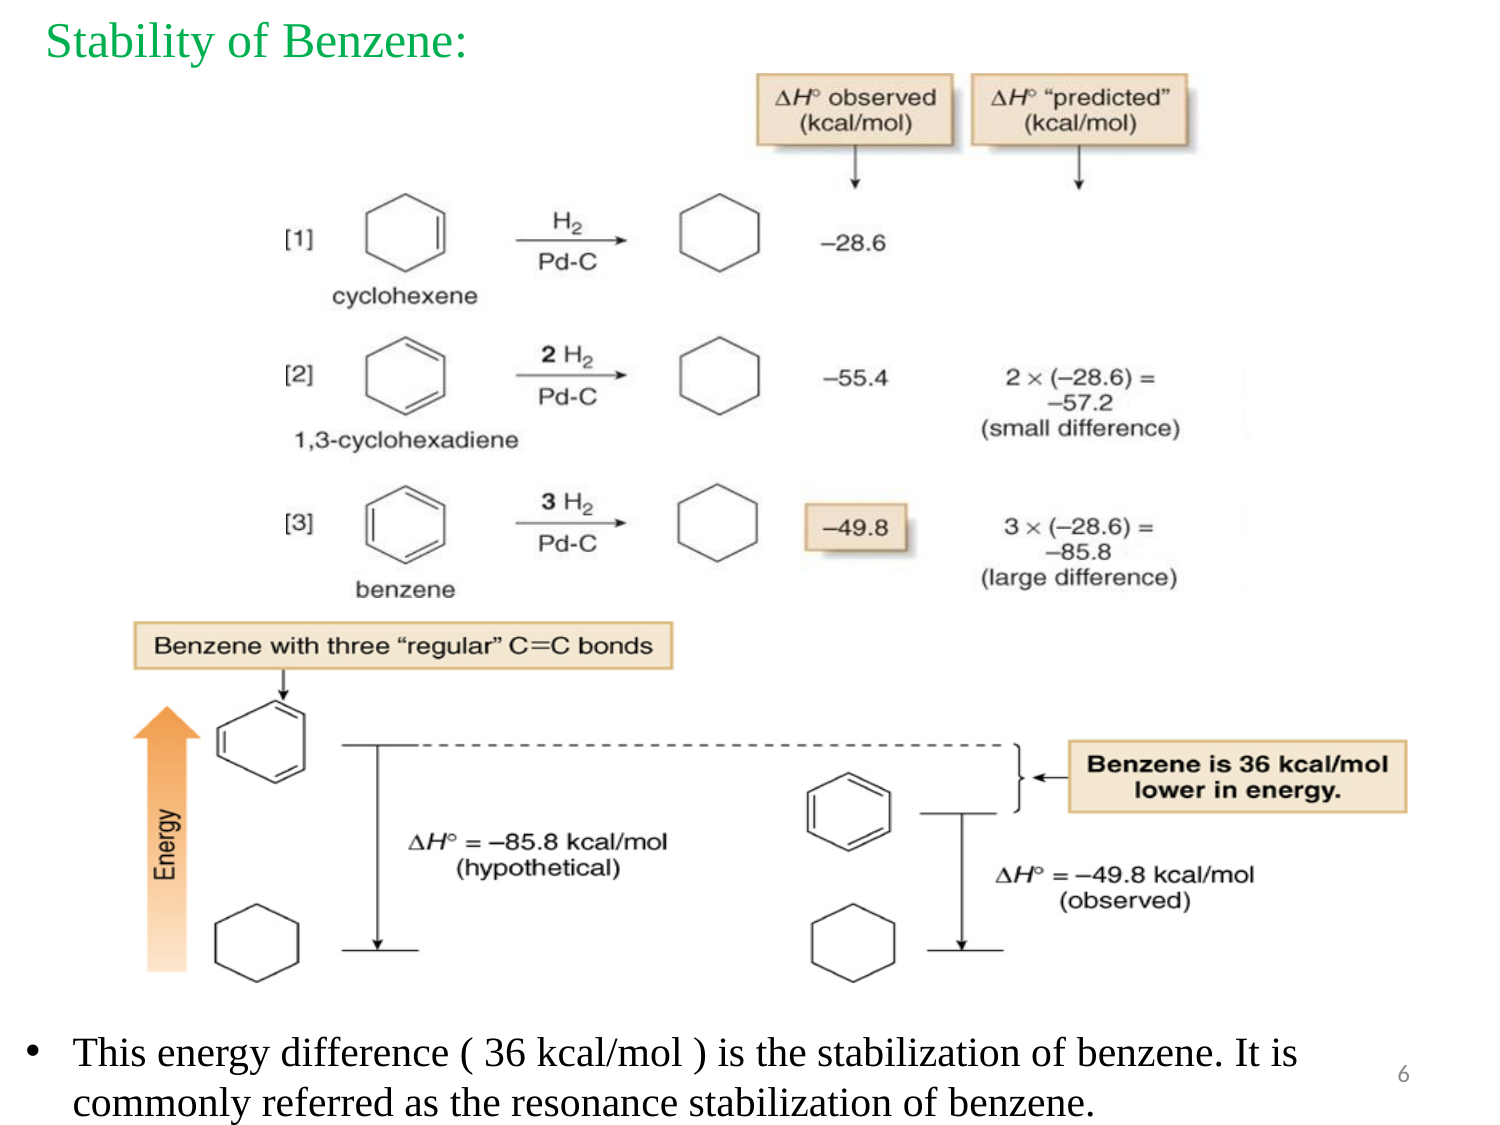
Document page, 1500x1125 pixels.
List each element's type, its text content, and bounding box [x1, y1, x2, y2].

slide_number 6 [1074, 1042, 1425, 1103]
picture [130, 599, 1411, 987]
text_box Stability of Benzene: [30, 0, 484, 75]
text_box This energy difference ( 36 kcal/mol ) is the stabilization of benzene. It is commonly referred as the resonance stabilization of benzene. [10, 1017, 1411, 1125]
picture [286, 73, 1251, 598]
